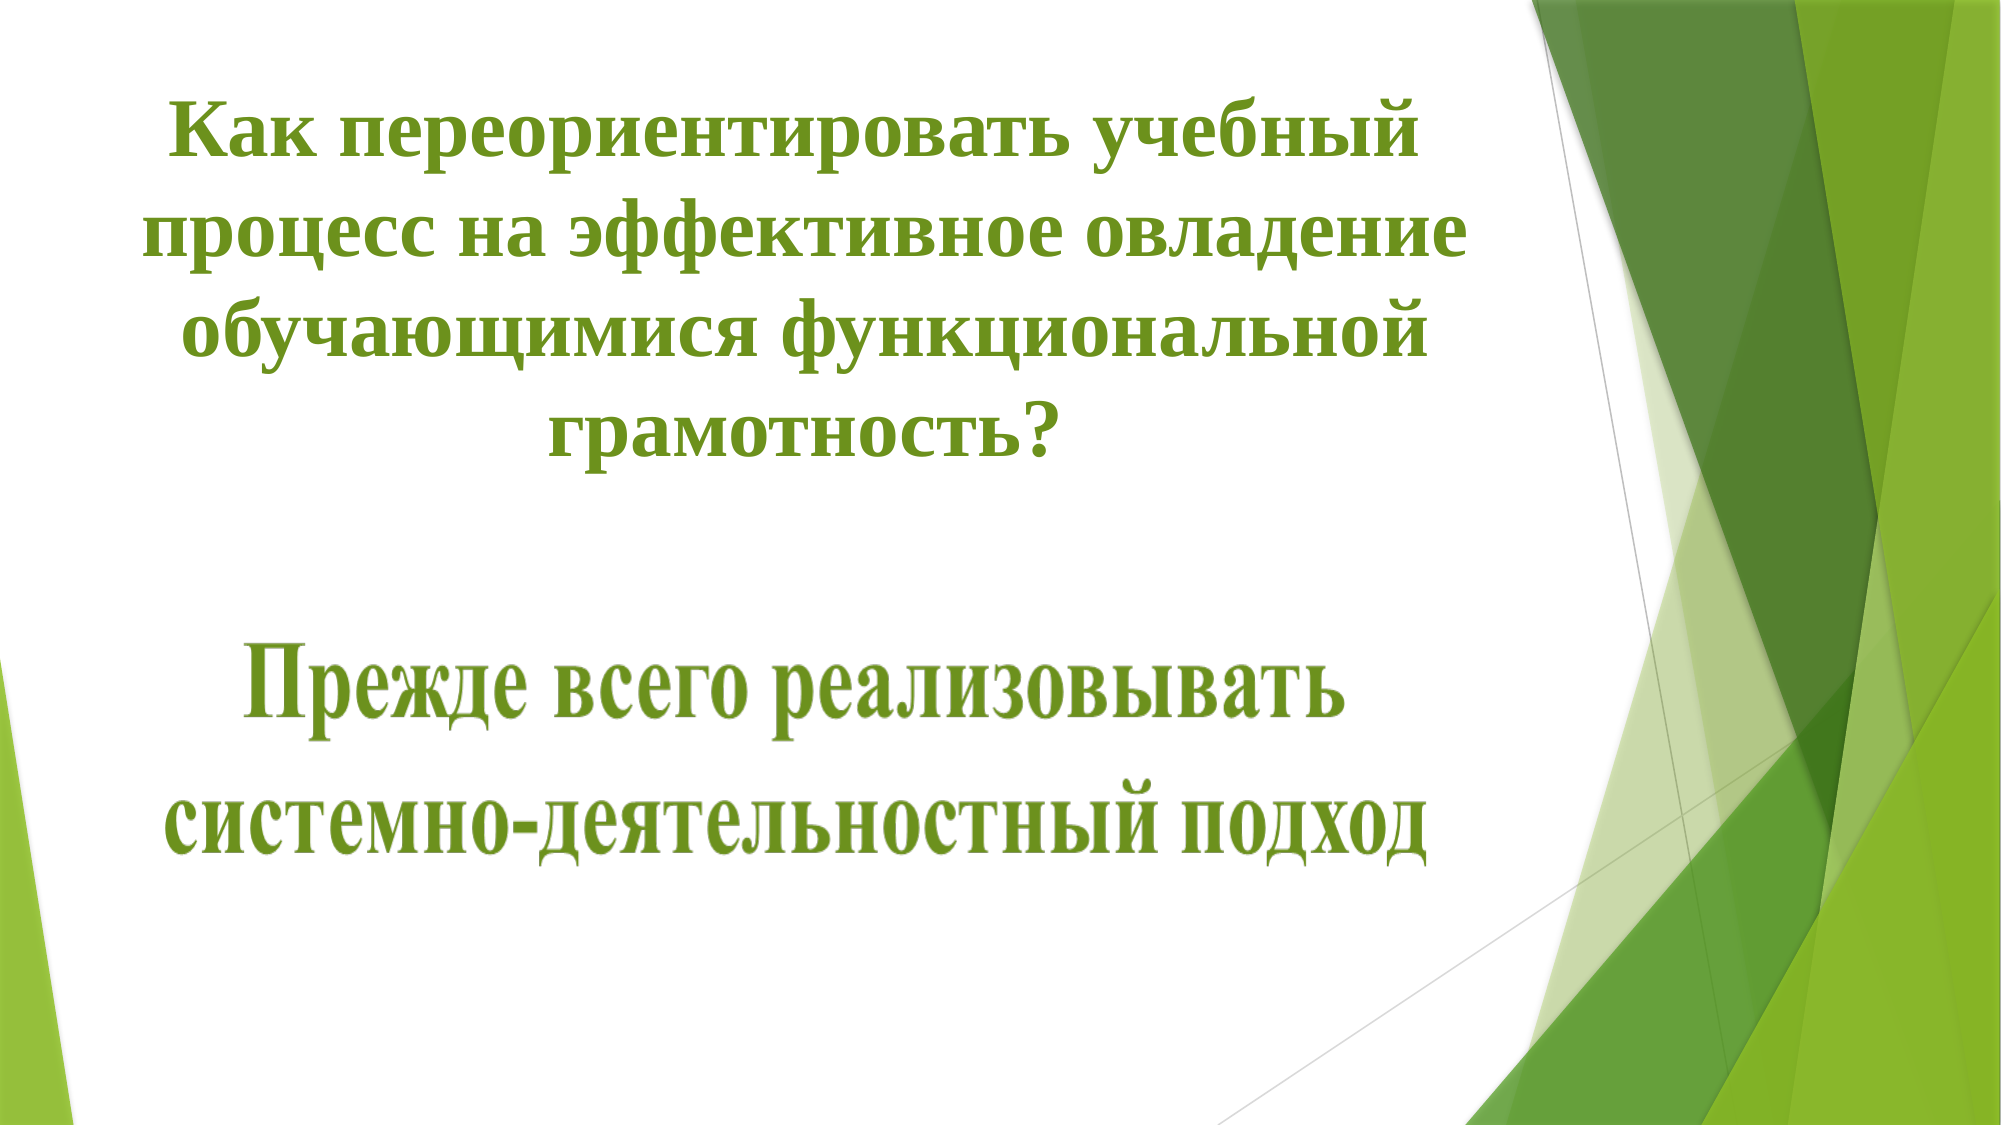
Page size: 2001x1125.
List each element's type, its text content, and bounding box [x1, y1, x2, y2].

title Как переориентировать учебный процесс на эффективное овладение обучающимися функциональной грамотность? [0, 65, 1668, 283]
picture [111, 576, 1500, 948]
